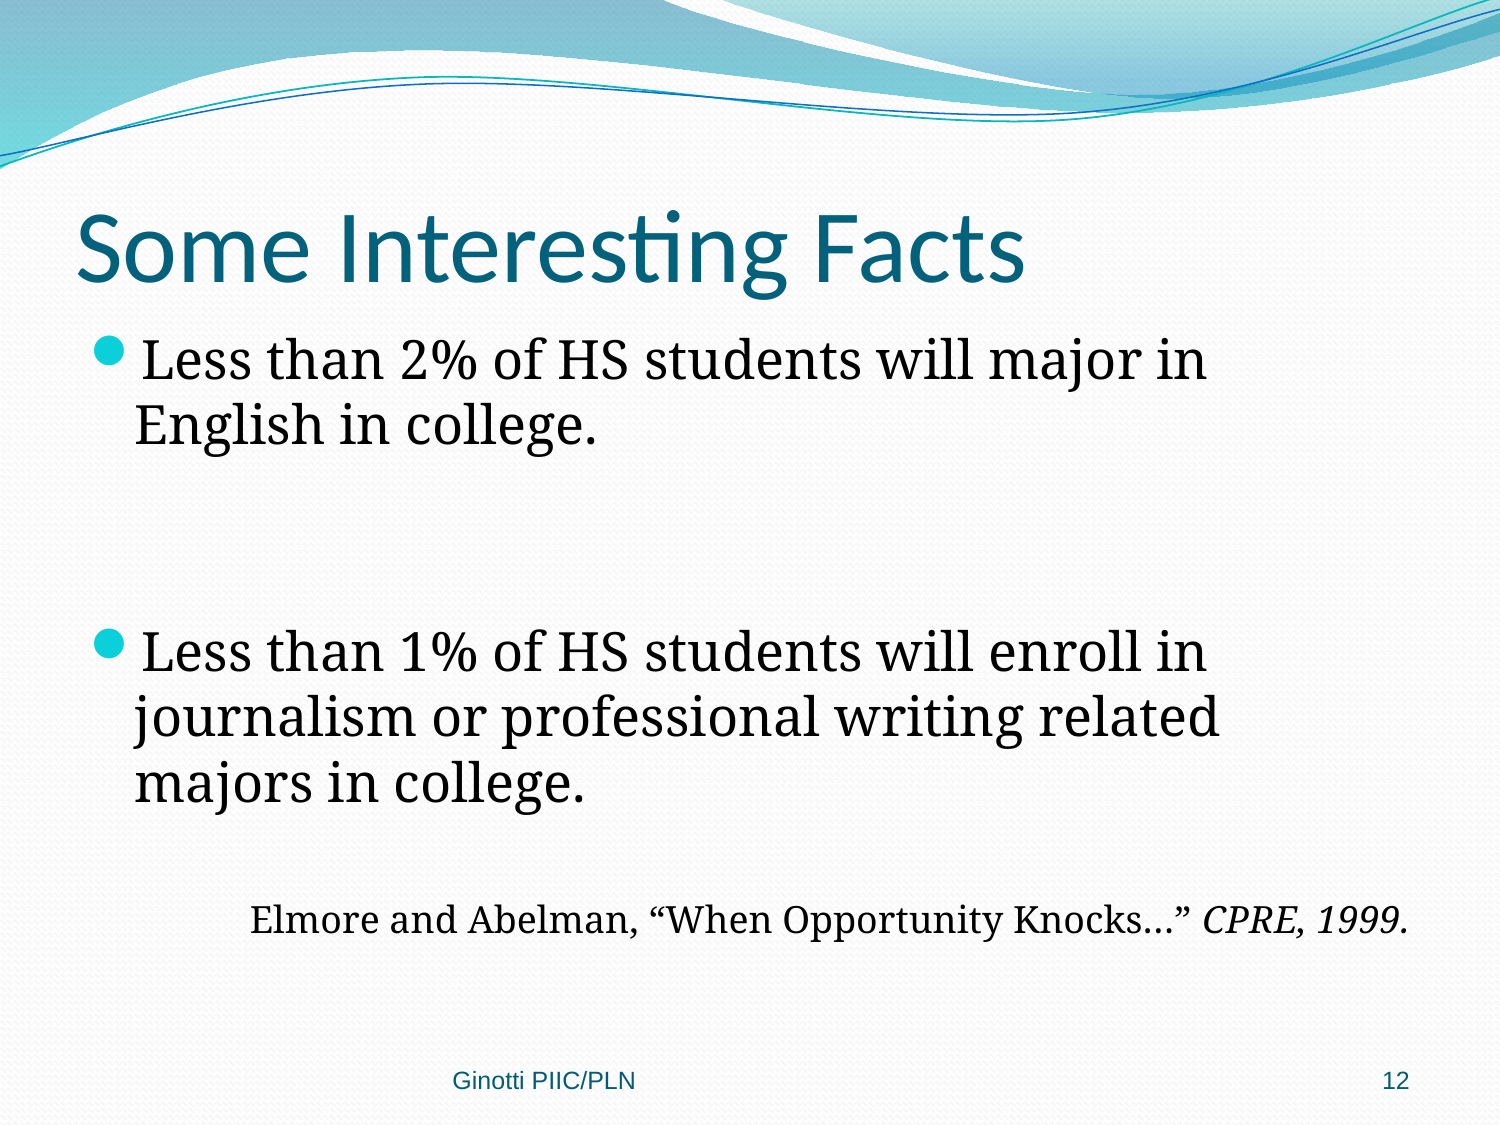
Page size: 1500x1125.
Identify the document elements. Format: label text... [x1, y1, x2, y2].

slide_number 12 [1299, 1042, 1425, 1103]
list Less than 2% of HS students will major in English in college. Less than 1% of HS students will enroll in journalism or professional writing related majors in college. Elmore and Abelman, “When Opportunity Knocks…” CPRE, 1999. [75, 317, 1425, 1038]
footer Ginotti PIIC/PLN [437, 1042, 988, 1103]
title Some Interesting Facts [75, 115, 1425, 303]
